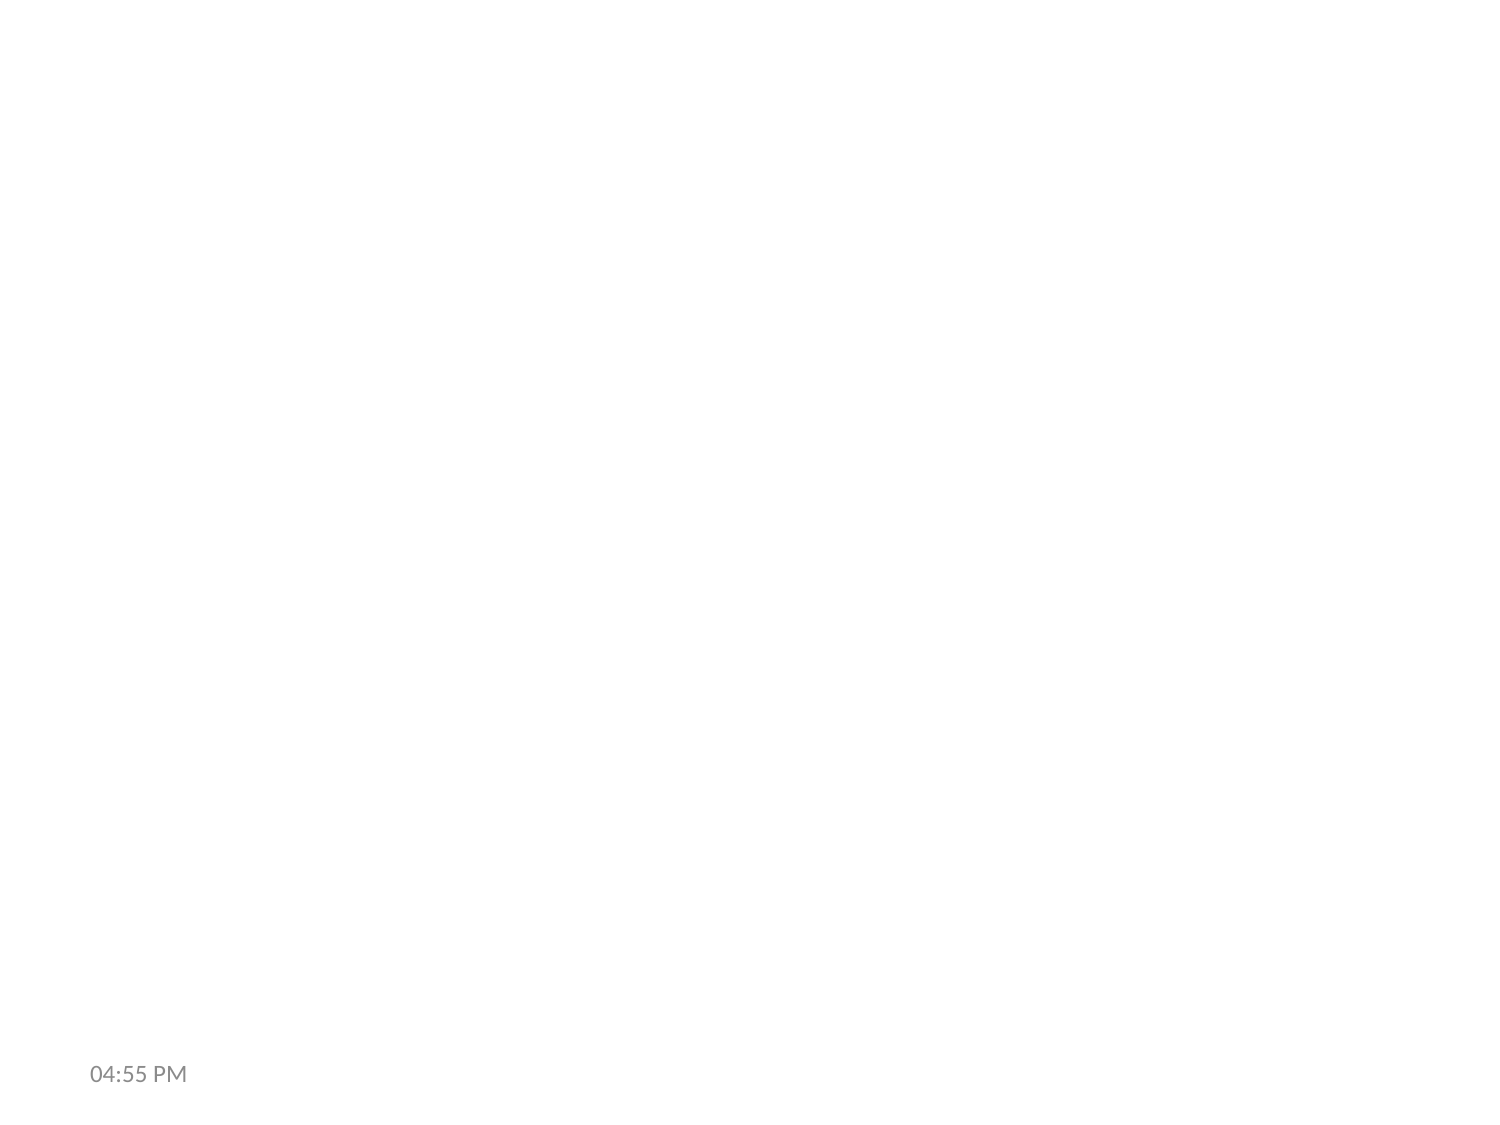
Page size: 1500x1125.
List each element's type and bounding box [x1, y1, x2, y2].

slide_number [75, 1042, 425, 1103]
